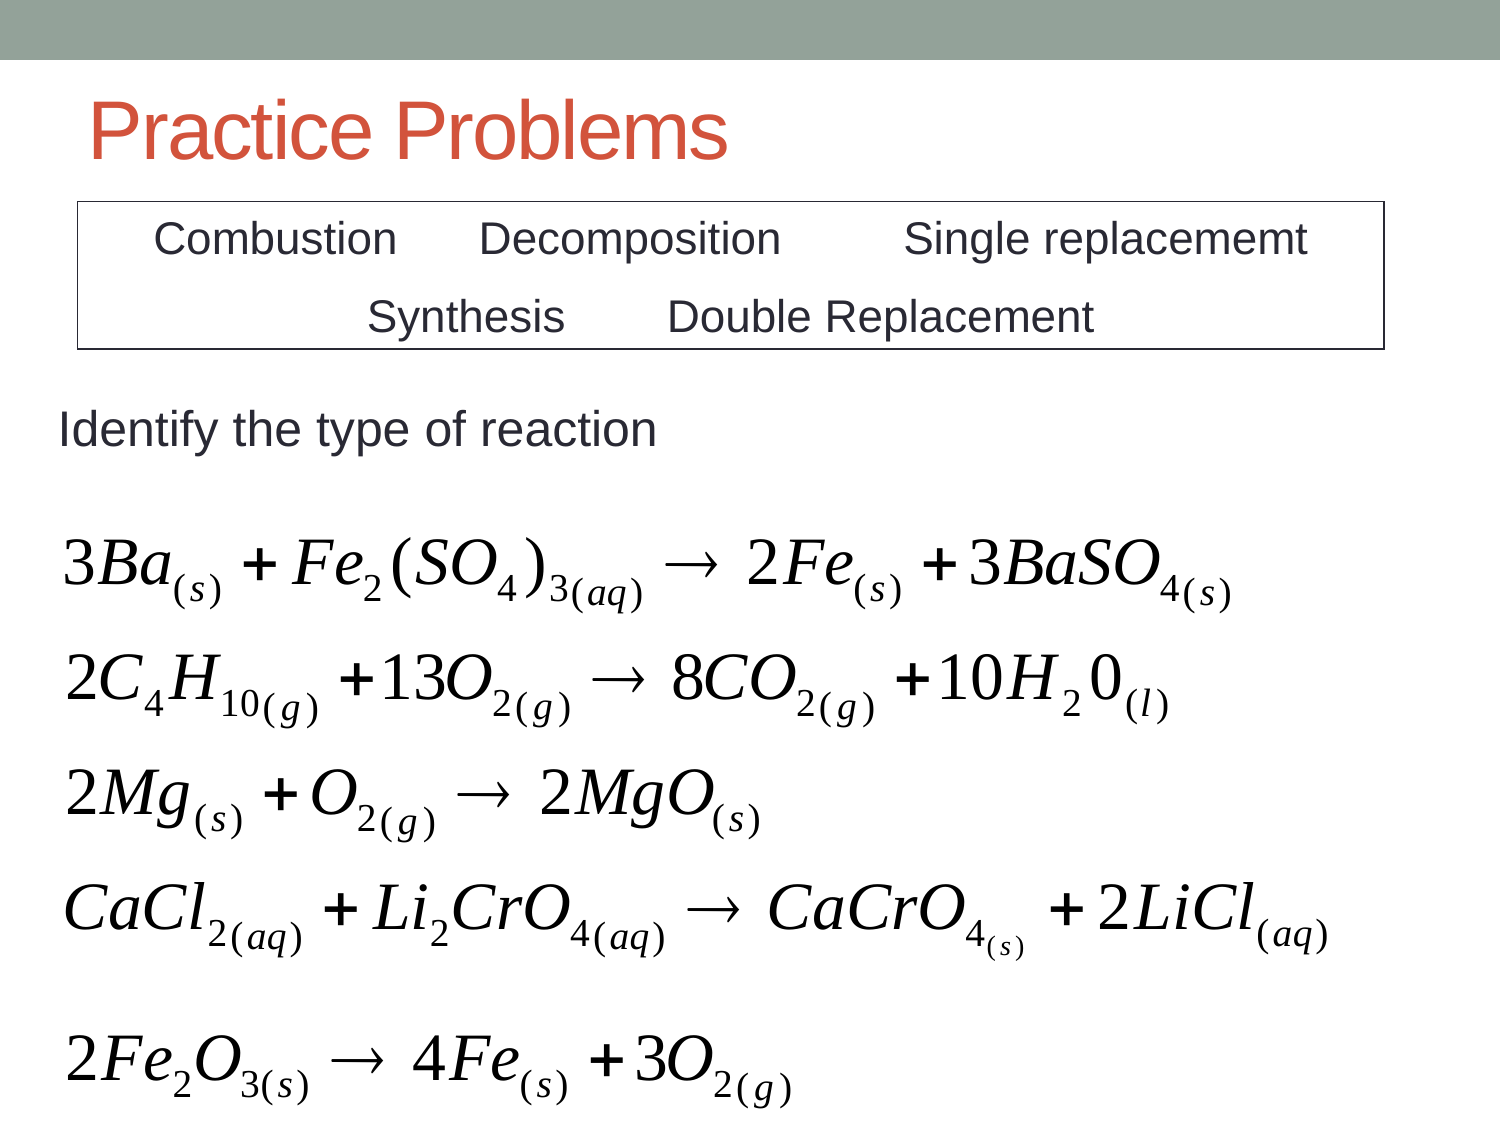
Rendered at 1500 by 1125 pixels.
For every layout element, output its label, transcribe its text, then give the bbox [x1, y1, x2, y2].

list Identify the type of reaction [42, 389, 1393, 494]
title Practice Problems [72, 32, 1423, 220]
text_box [54, 521, 1347, 1125]
text_box Combustion Decomposition Single replacememt Synthesis Double Replacement [77, 201, 1385, 350]
